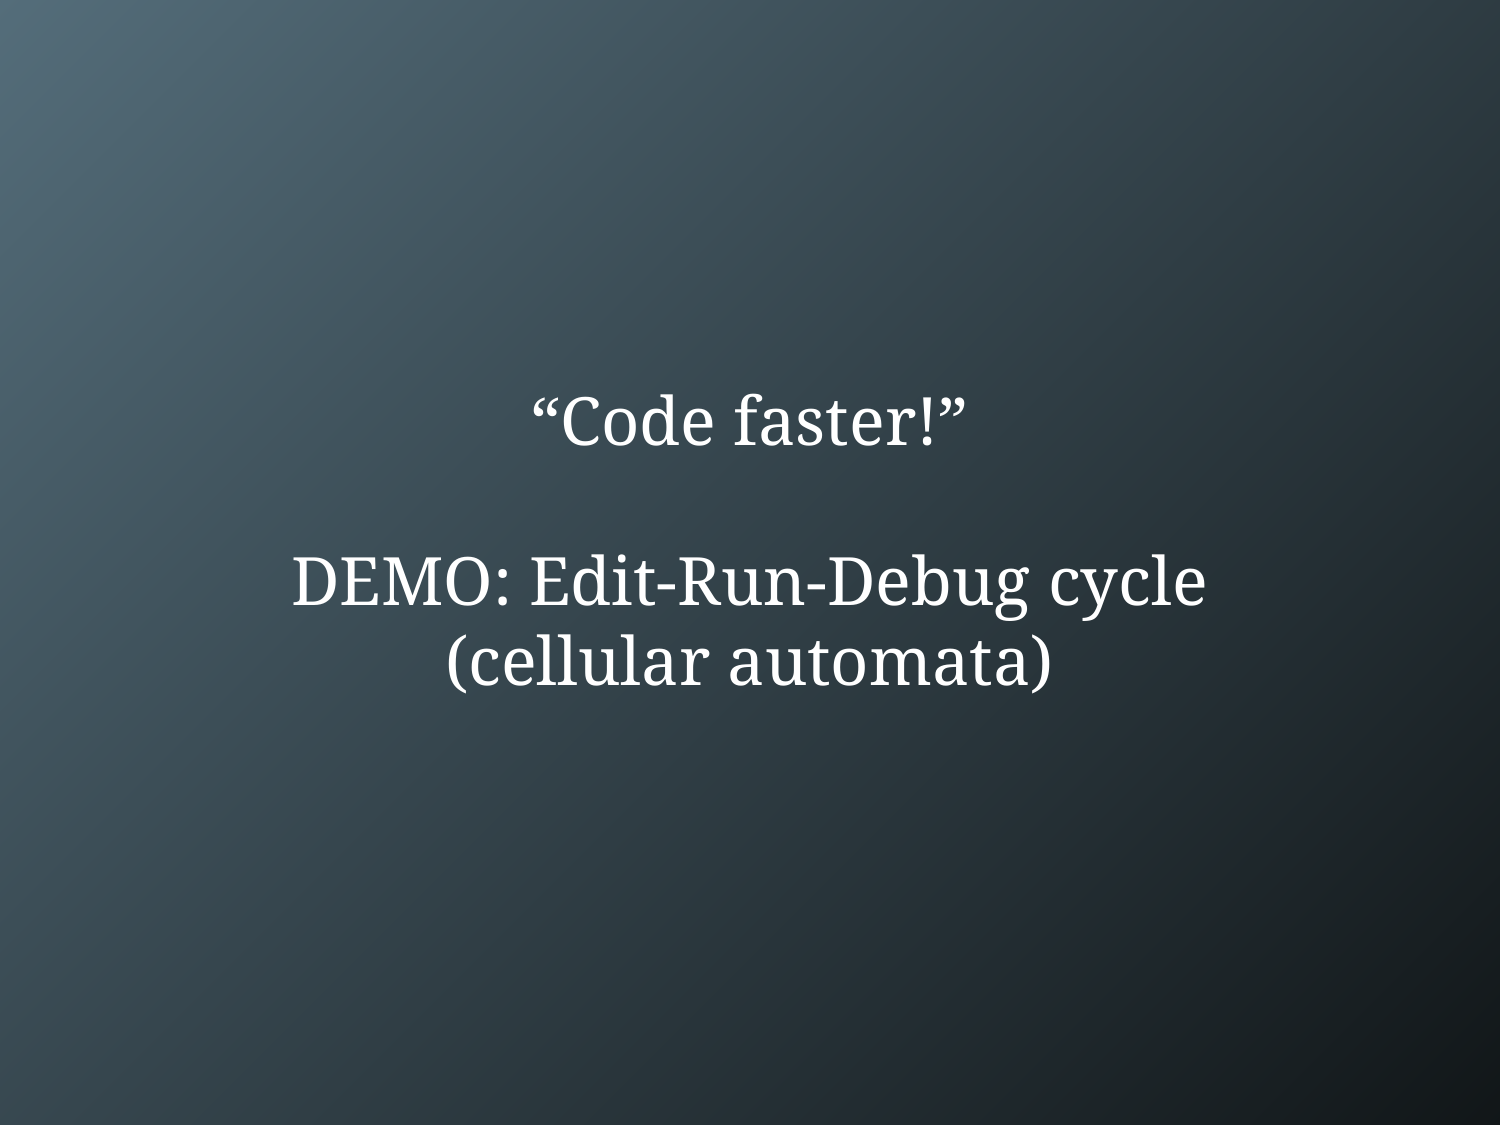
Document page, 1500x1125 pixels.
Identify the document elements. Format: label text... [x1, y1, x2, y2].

title “Code faster!” DEMO: Edit-Run-Debug cycle (cellular automata) [112, 326, 1388, 752]
